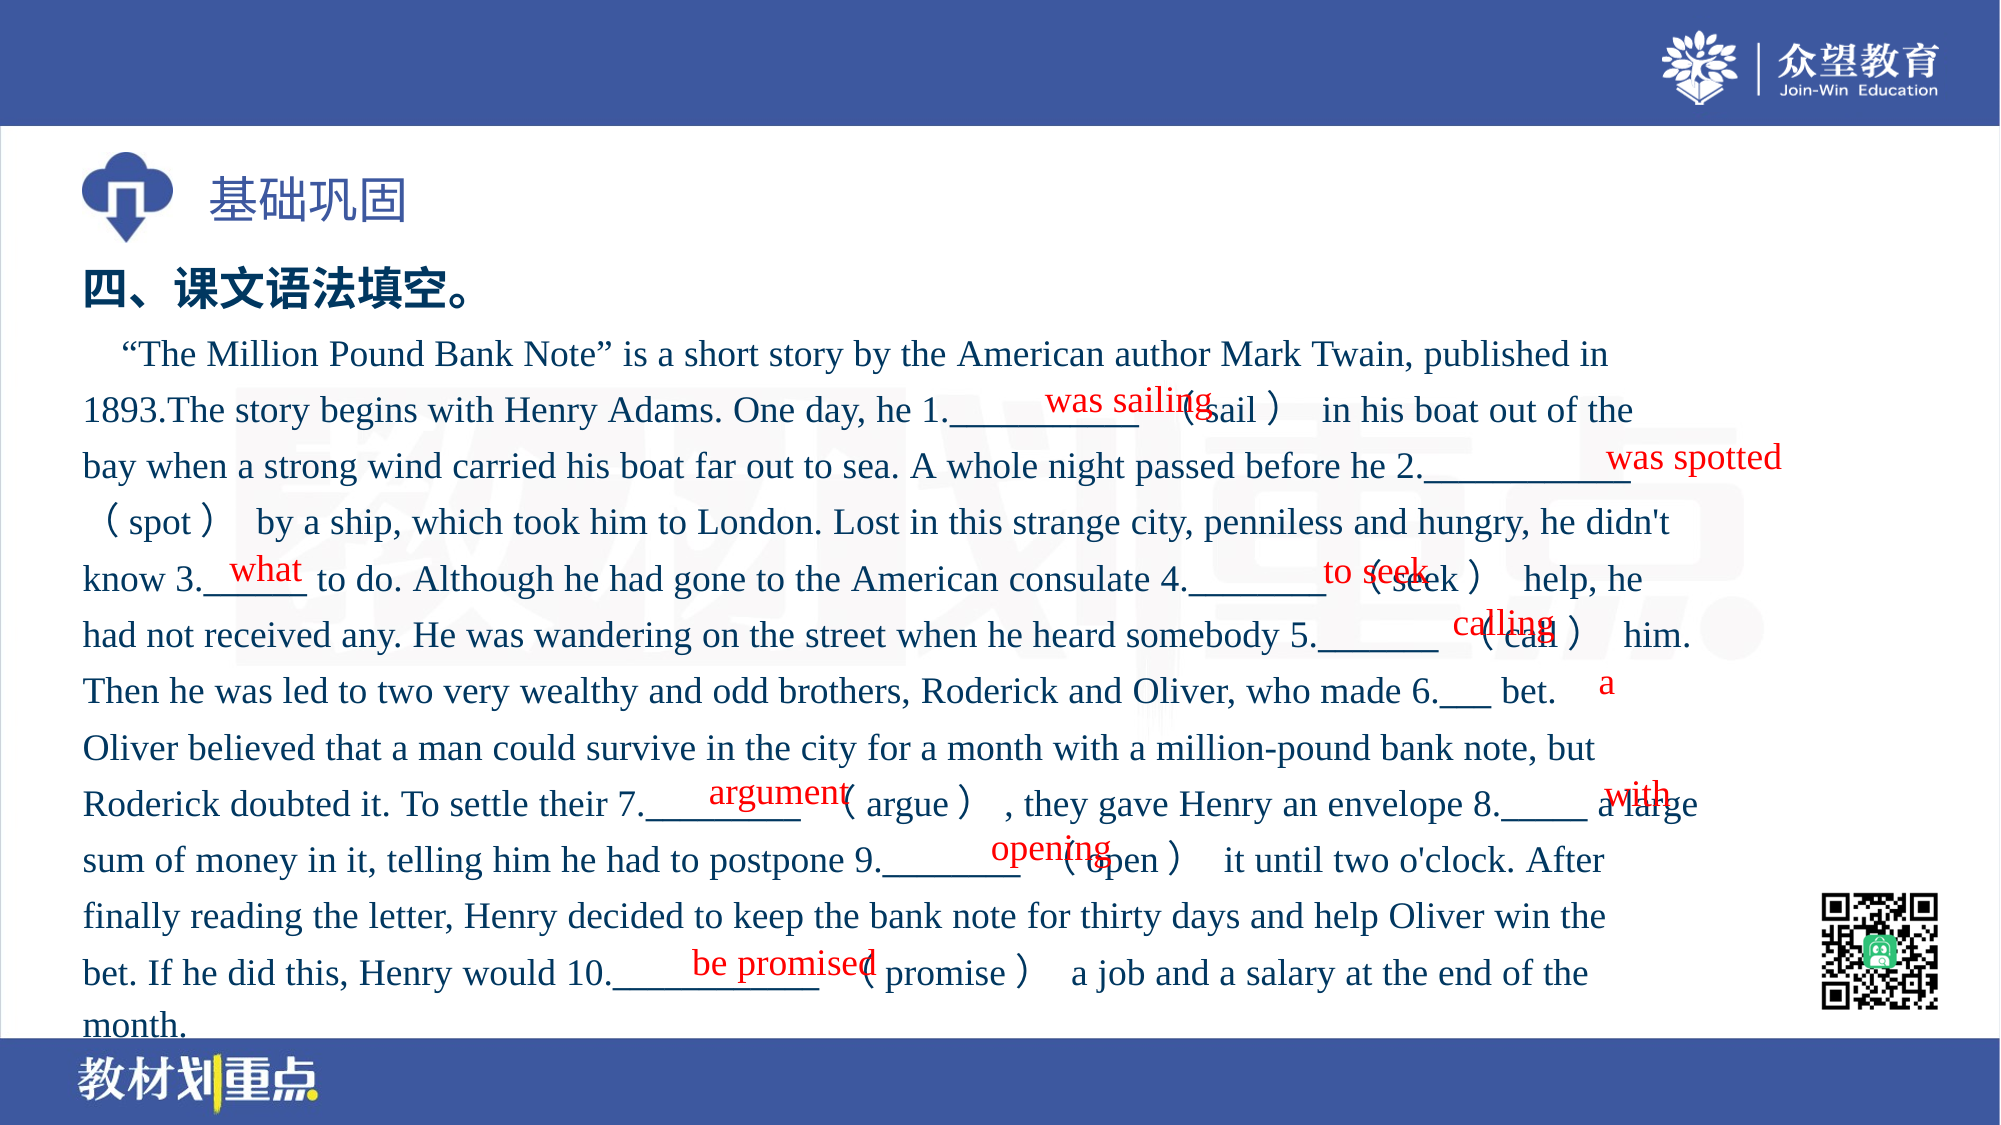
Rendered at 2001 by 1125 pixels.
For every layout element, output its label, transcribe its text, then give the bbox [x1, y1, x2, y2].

text_box with [1590, 762, 1685, 811]
text_box opening [977, 816, 1126, 865]
text_box was spotted [1587, 422, 1801, 473]
text_box was sailing [1026, 366, 1232, 416]
text_box be promised [673, 928, 896, 979]
text_box a [1585, 649, 1629, 699]
text_box to seek [1305, 537, 1448, 587]
text_box what [215, 537, 316, 586]
text_box 四、课文语法填空。 [82, 247, 1817, 310]
text_box “The Million Pound Bank Note” is a short story by the American author Mark Twain, published in 1893.The story begins with Henry Adams. One day, he 1.___________ （sail） in his boat out of the bay when a strong wind carried his boat far out to sea. A whole night passed before he 2.____________ （spot） by a ship, which took him to London. Lost in this strange city, penniless and hungry, he didn't know 3.______ to do. Although he had gone to the American consulate 4.________ （seek） help, he had not received any. He was wandering on the street when he heard somebody 5._______ （call） him. Then he was led to two very wealthy and odd brothers, Roderick and Oliver, who made 6.___ bet. Oliver believed that a man could survive in the city for a month with a million-pound bank note, but Roderick doubted it. To settle their 7._________ （argue）, they gave Henry an envelope 8._____ a large sum of money in it, telling him he had to postpone 9.________ （open） it until two o'clock. After finally reading the letter, Henry decided to keep the bank note for thirty days and help Oliver win the bet. If he did this, Henry would 10.____________ （promise） a job and a salary at the end of the month. [82, 317, 1817, 1042]
text_box calling [1439, 591, 1569, 640]
text_box argument [695, 760, 864, 809]
picture [0, 0, 2000, 1125]
